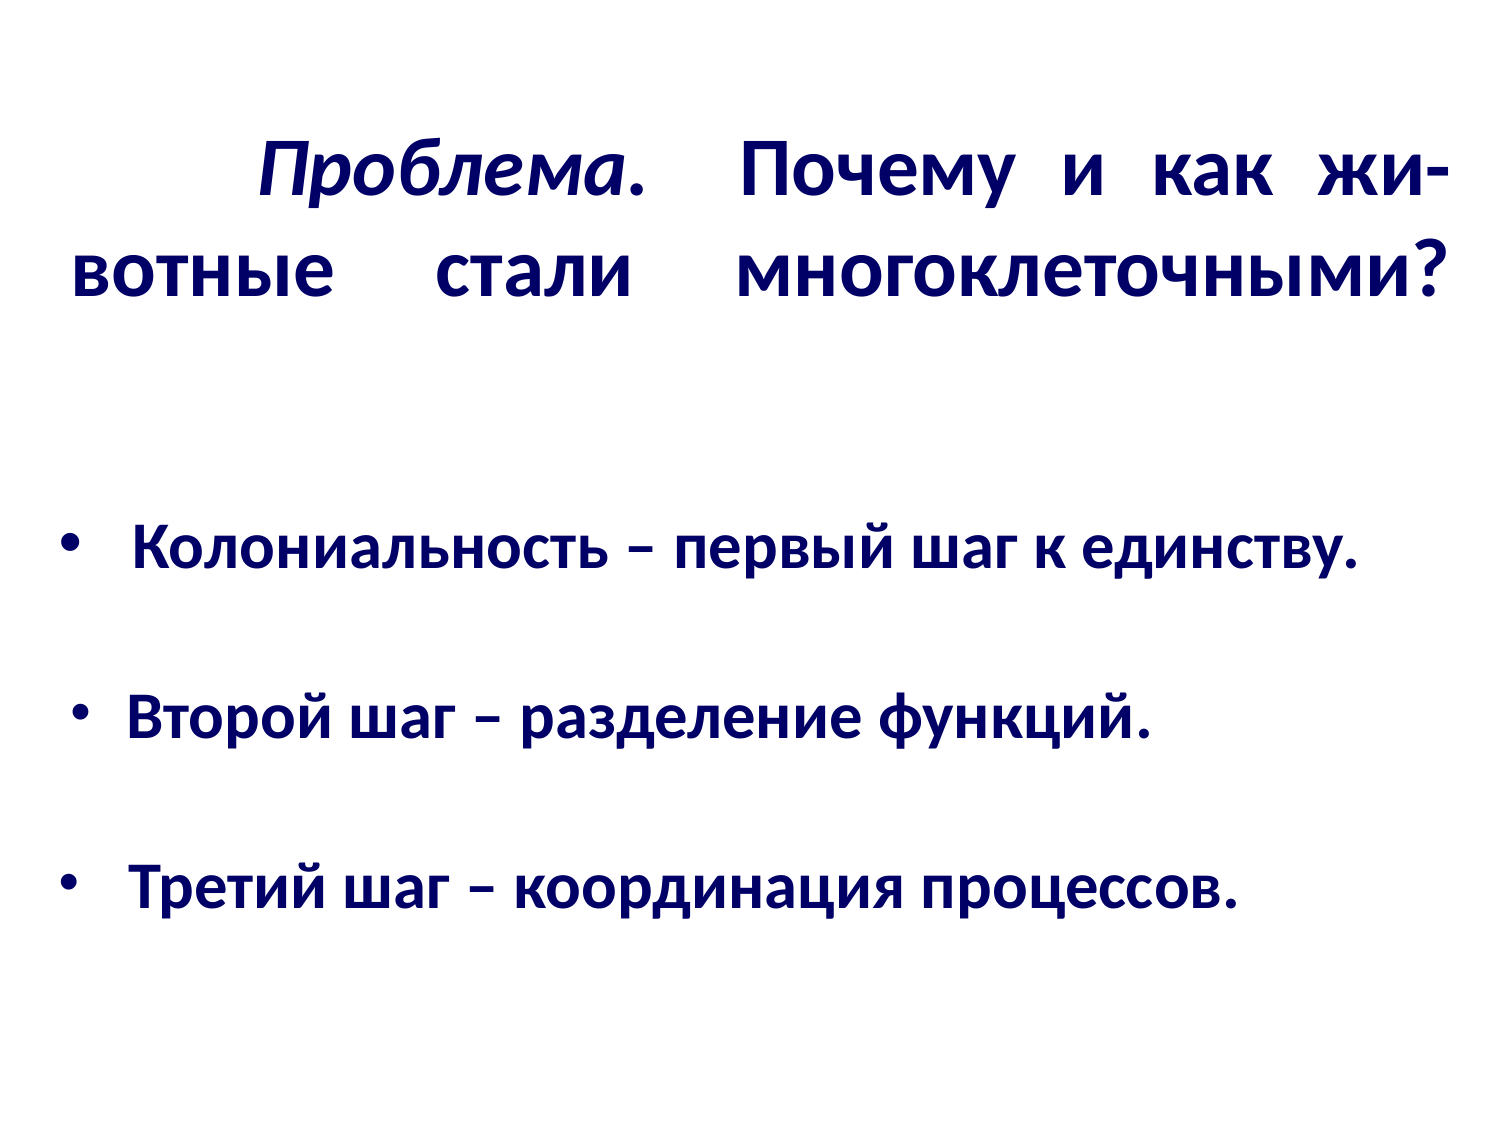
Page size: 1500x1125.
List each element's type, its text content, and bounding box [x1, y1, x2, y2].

text_box Второй шаг – разделение функций. [55, 664, 1486, 760]
text_box Проблема. Почему и как жи-вотные стали многоклеточными? [55, 96, 1467, 421]
text_box Третий шаг – координация процессов. [43, 834, 1474, 929]
text_box Колониальность – первый шаг к единству. [43, 494, 1454, 589]
